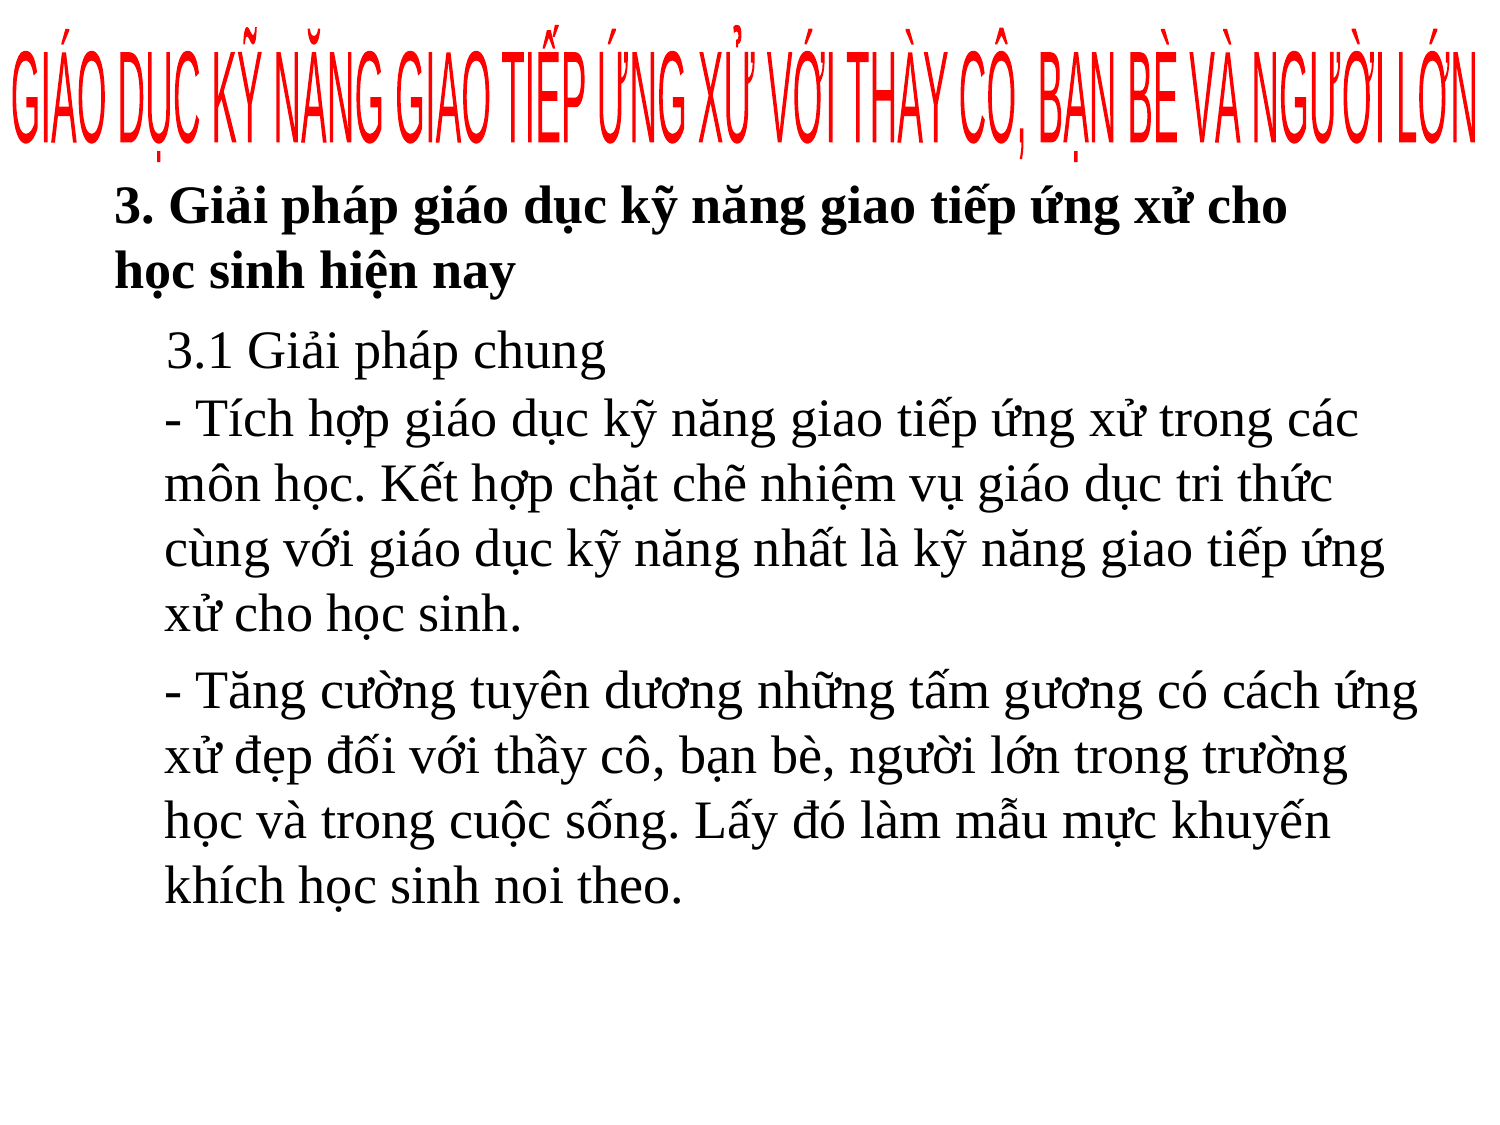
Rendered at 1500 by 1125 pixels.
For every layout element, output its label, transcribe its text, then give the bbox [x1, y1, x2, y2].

text_box - Tăng cường tuyên dương những tấm gương có cách ứng xử đẹp đối với thầy cô, bạn bè, người lớn trong trường học và trong cuộc sống. Lấy đó làm mẫu mực khuyến khích học sinh noi theo. [149, 647, 1438, 922]
text_box 3.1 Giải pháp chung [151, 306, 622, 387]
text_box - Tích hợp giáo dục kỹ năng giao tiếp ứng xử trong các môn học. Kết hợp chặt chẽ nhiệm vụ giáo dục tri thức cùng với giáo dục kỹ năng nhất là kỹ năng giao tiếp ứng xử cho học sinh. [149, 374, 1413, 647]
text_box 3. Giải pháp giáo dục kỹ năng giao tiếp ứng xử cho học sinh hiện nay [99, 162, 1363, 308]
